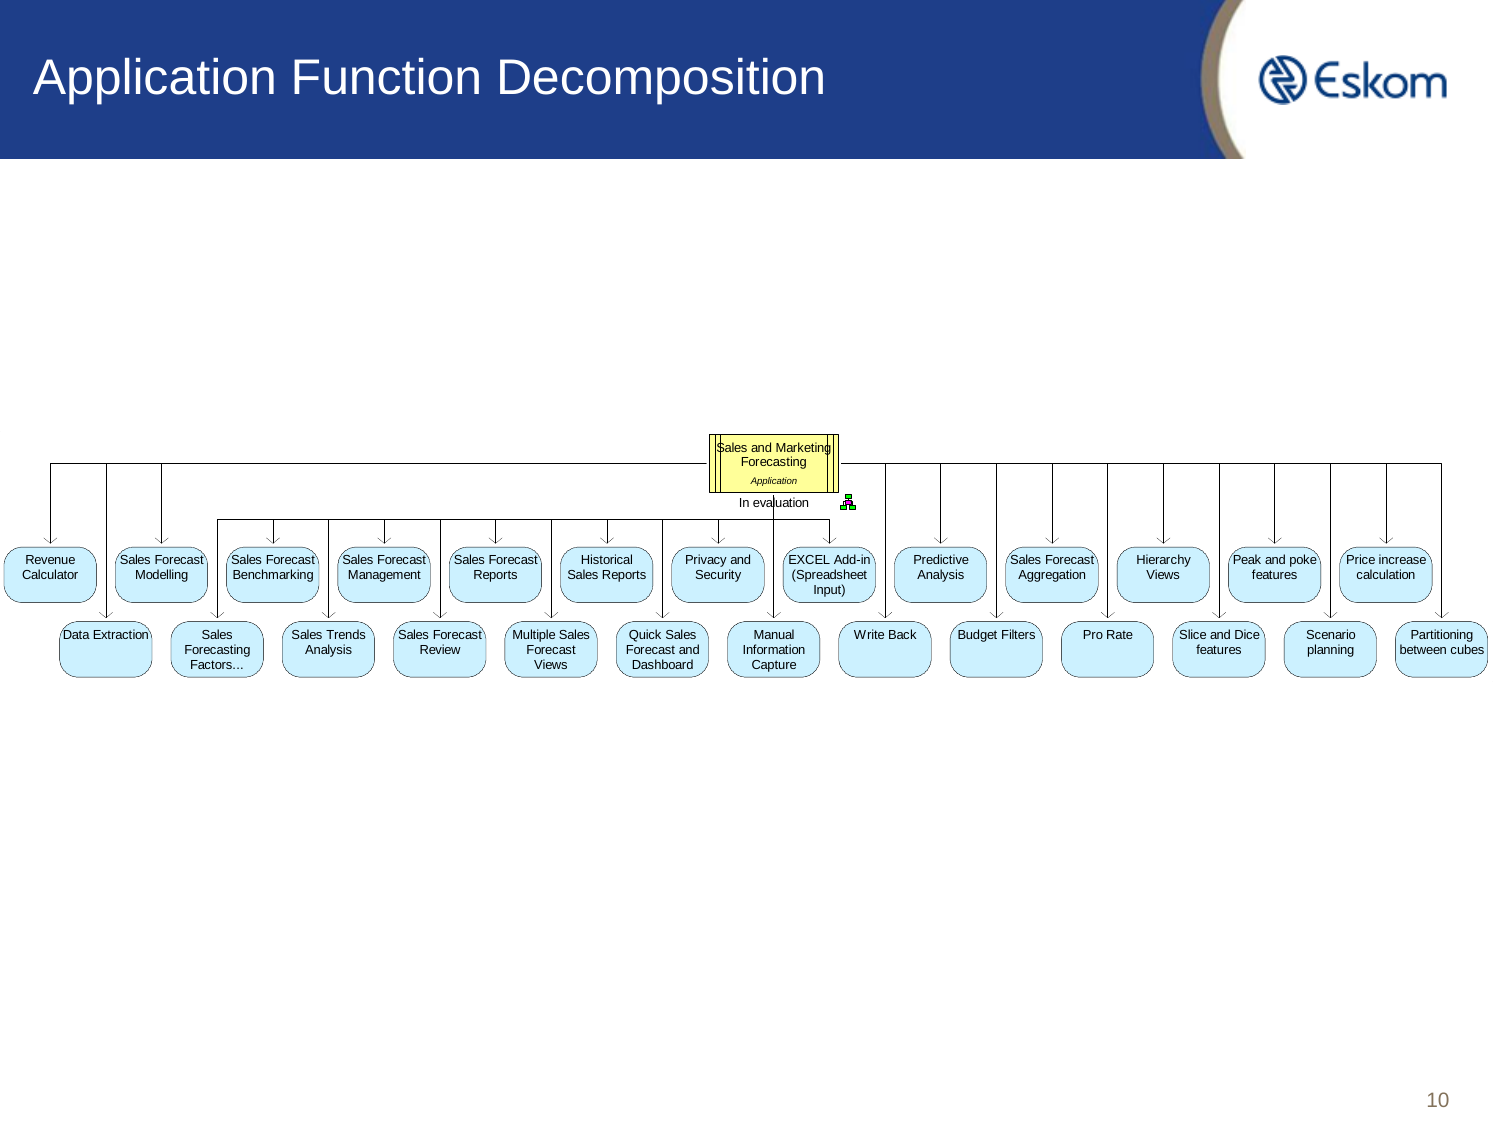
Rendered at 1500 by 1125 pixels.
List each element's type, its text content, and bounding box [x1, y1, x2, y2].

title Application Function Decomposition [32, 53, 1179, 105]
picture [1257, 55, 1450, 105]
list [0, 430, 1496, 684]
slide_number 10 [1178, 1086, 1450, 1112]
picture [0, 0, 1246, 159]
